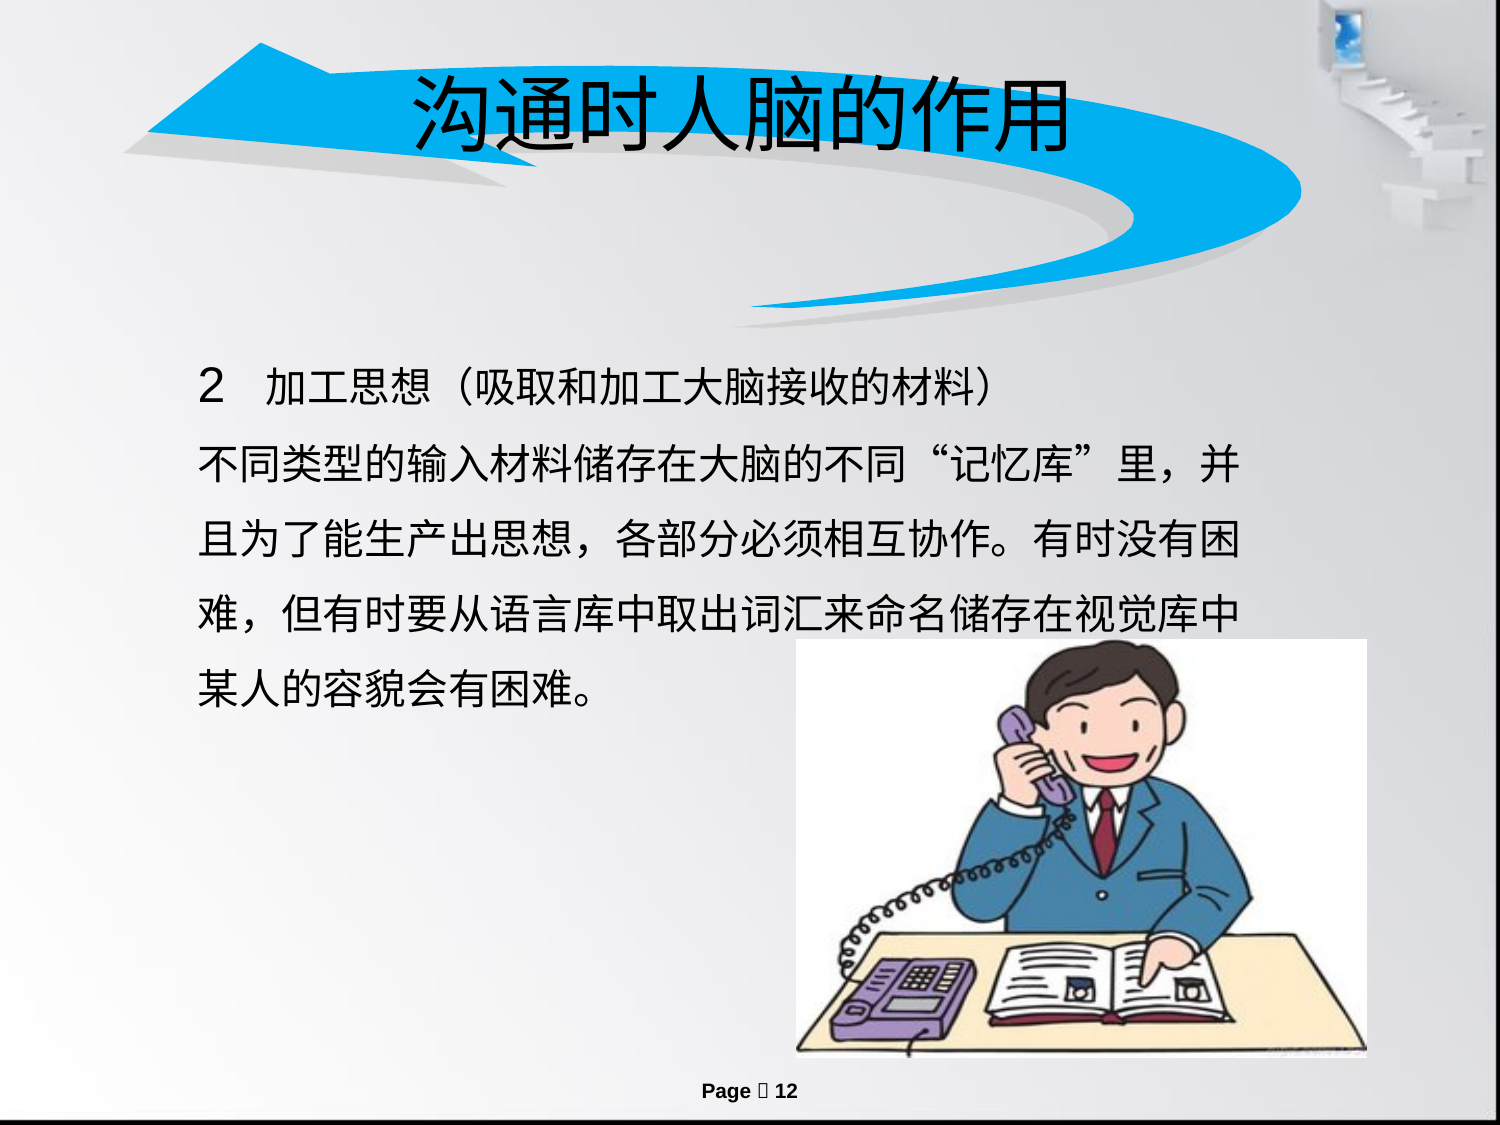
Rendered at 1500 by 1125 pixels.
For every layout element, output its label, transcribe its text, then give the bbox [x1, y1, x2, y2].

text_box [147, 42, 1302, 309]
picture [0, 0, 1500, 1125]
list 2 加工思想（吸取和加工大脑接收的材料） 不同类型的输入材料储存在大脑的不同“记忆库”里，并且为了能生产出思想，各部分必须相互协作。有时没有困难，但有时要从语言库中取出词汇来命名储存在视觉库中某人的容貌会有困难。 [182, 317, 1284, 770]
